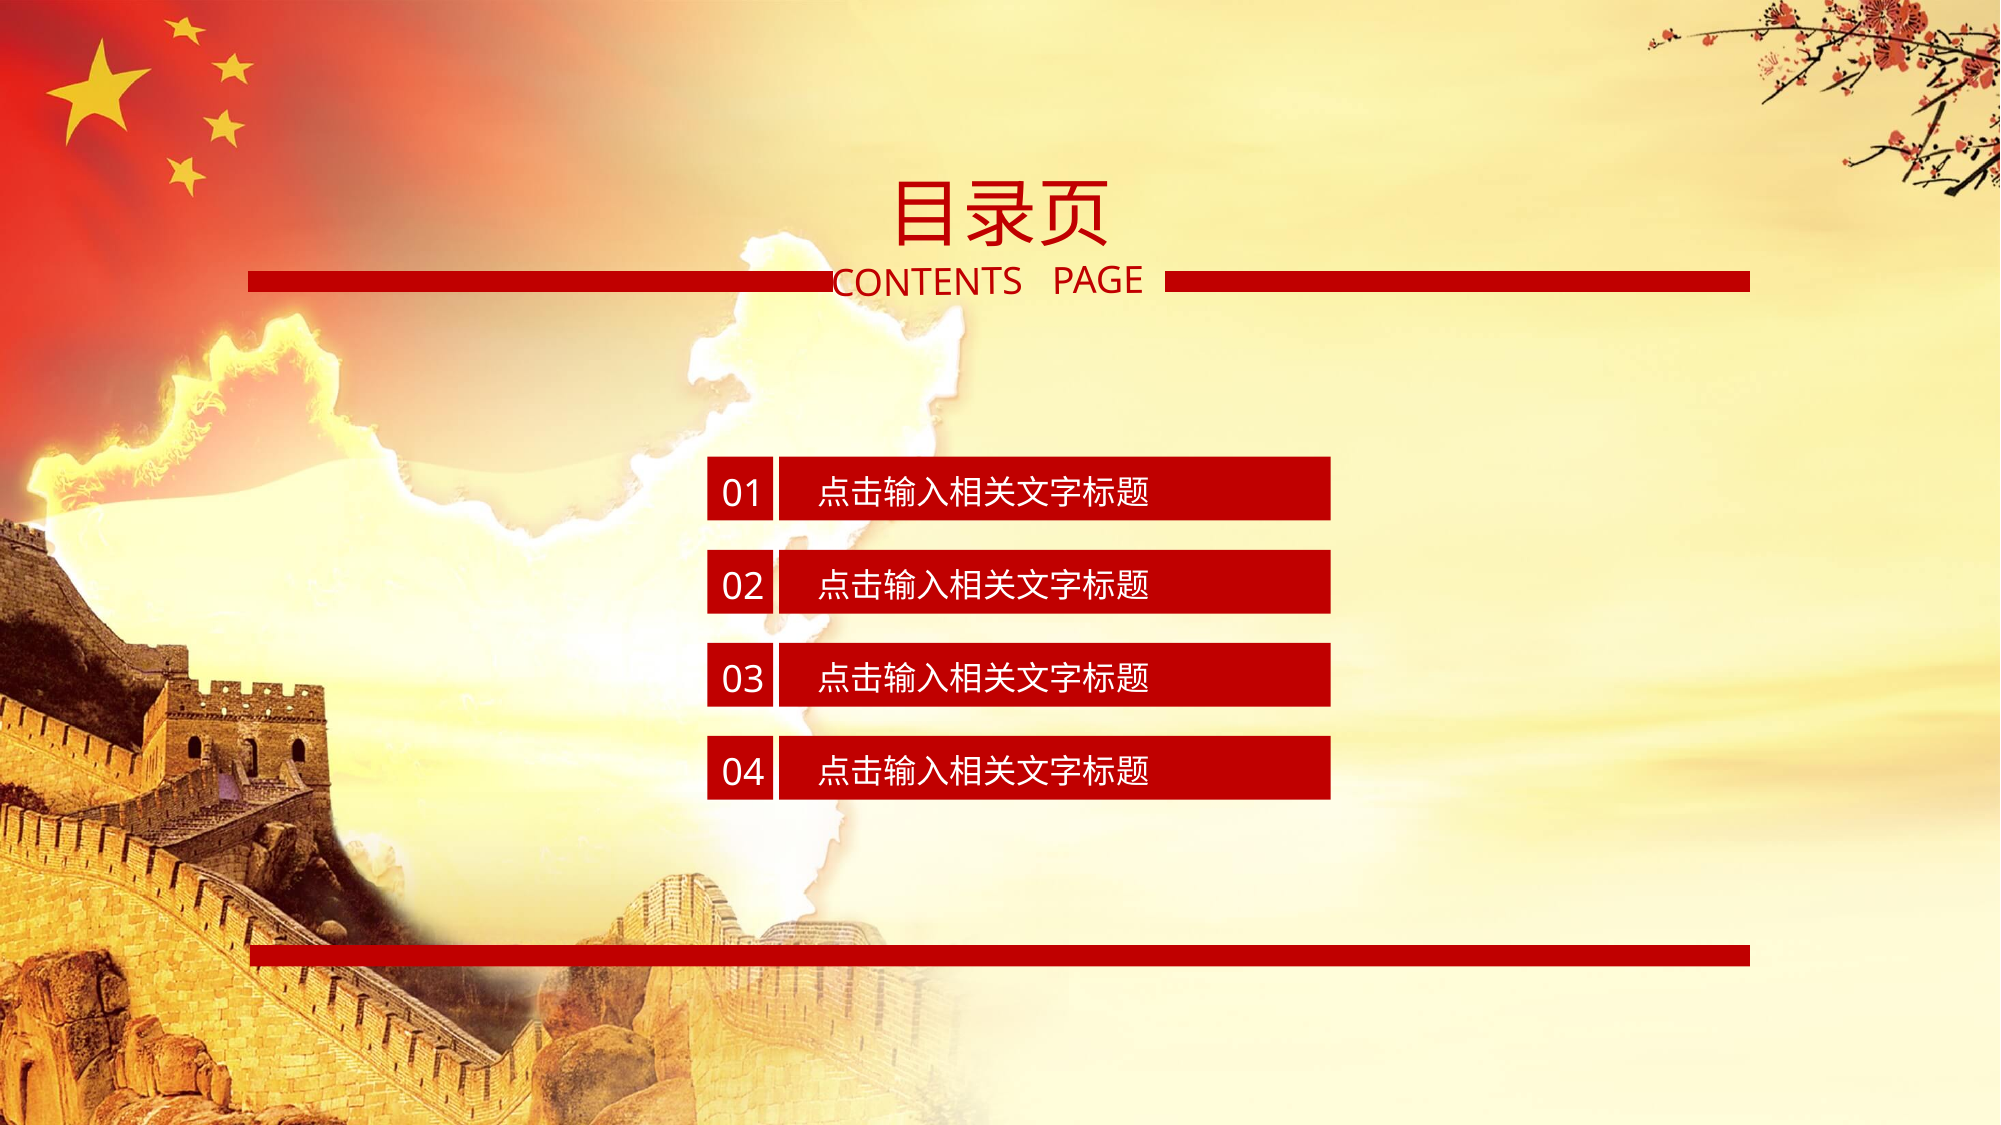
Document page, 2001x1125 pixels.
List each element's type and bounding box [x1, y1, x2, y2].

text_box [779, 642, 1331, 707]
picture [0, 0, 2000, 1125]
text_box [779, 549, 1331, 614]
text_box [779, 456, 1331, 521]
text_box [779, 735, 1331, 800]
